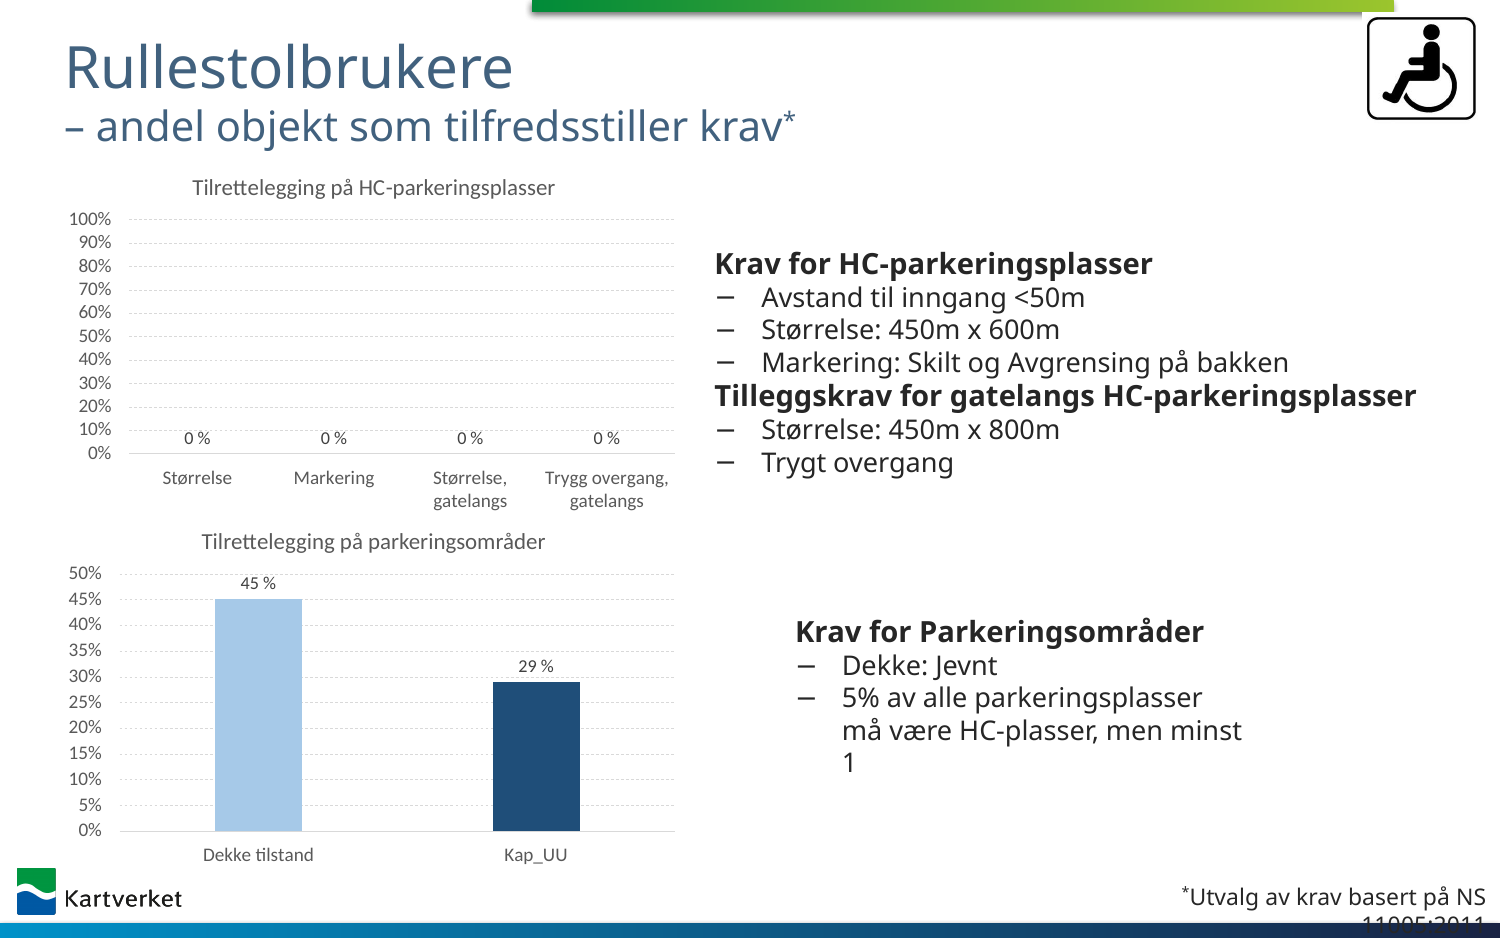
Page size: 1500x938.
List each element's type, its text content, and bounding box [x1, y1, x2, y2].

picture [1362, 12, 1481, 126]
text_box Krav for Parkeringsområder Dekke: Jevnt 5% av alle parkeringsplasser må være HC-plasser, men minst 1 [780, 605, 1261, 786]
text_box *Utvalg av krav basert på NS 11005:2011 [1068, 873, 1500, 938]
picture [62, 166, 686, 519]
picture [62, 520, 686, 874]
text_box Krav for HC-parkeringsplasser Avstand til inngang <50m Størrelse: 450m x 600m Markering: Skilt og Avgrensing på bakken Tilleggskrav for gatelangs HC-parkeringsplasser Størrelse: 450m x 800m Trygt overgang [699, 237, 1433, 485]
text_box Rullestolbrukere – andel objekt som tilfredsstiller krav* [49, 25, 1431, 158]
